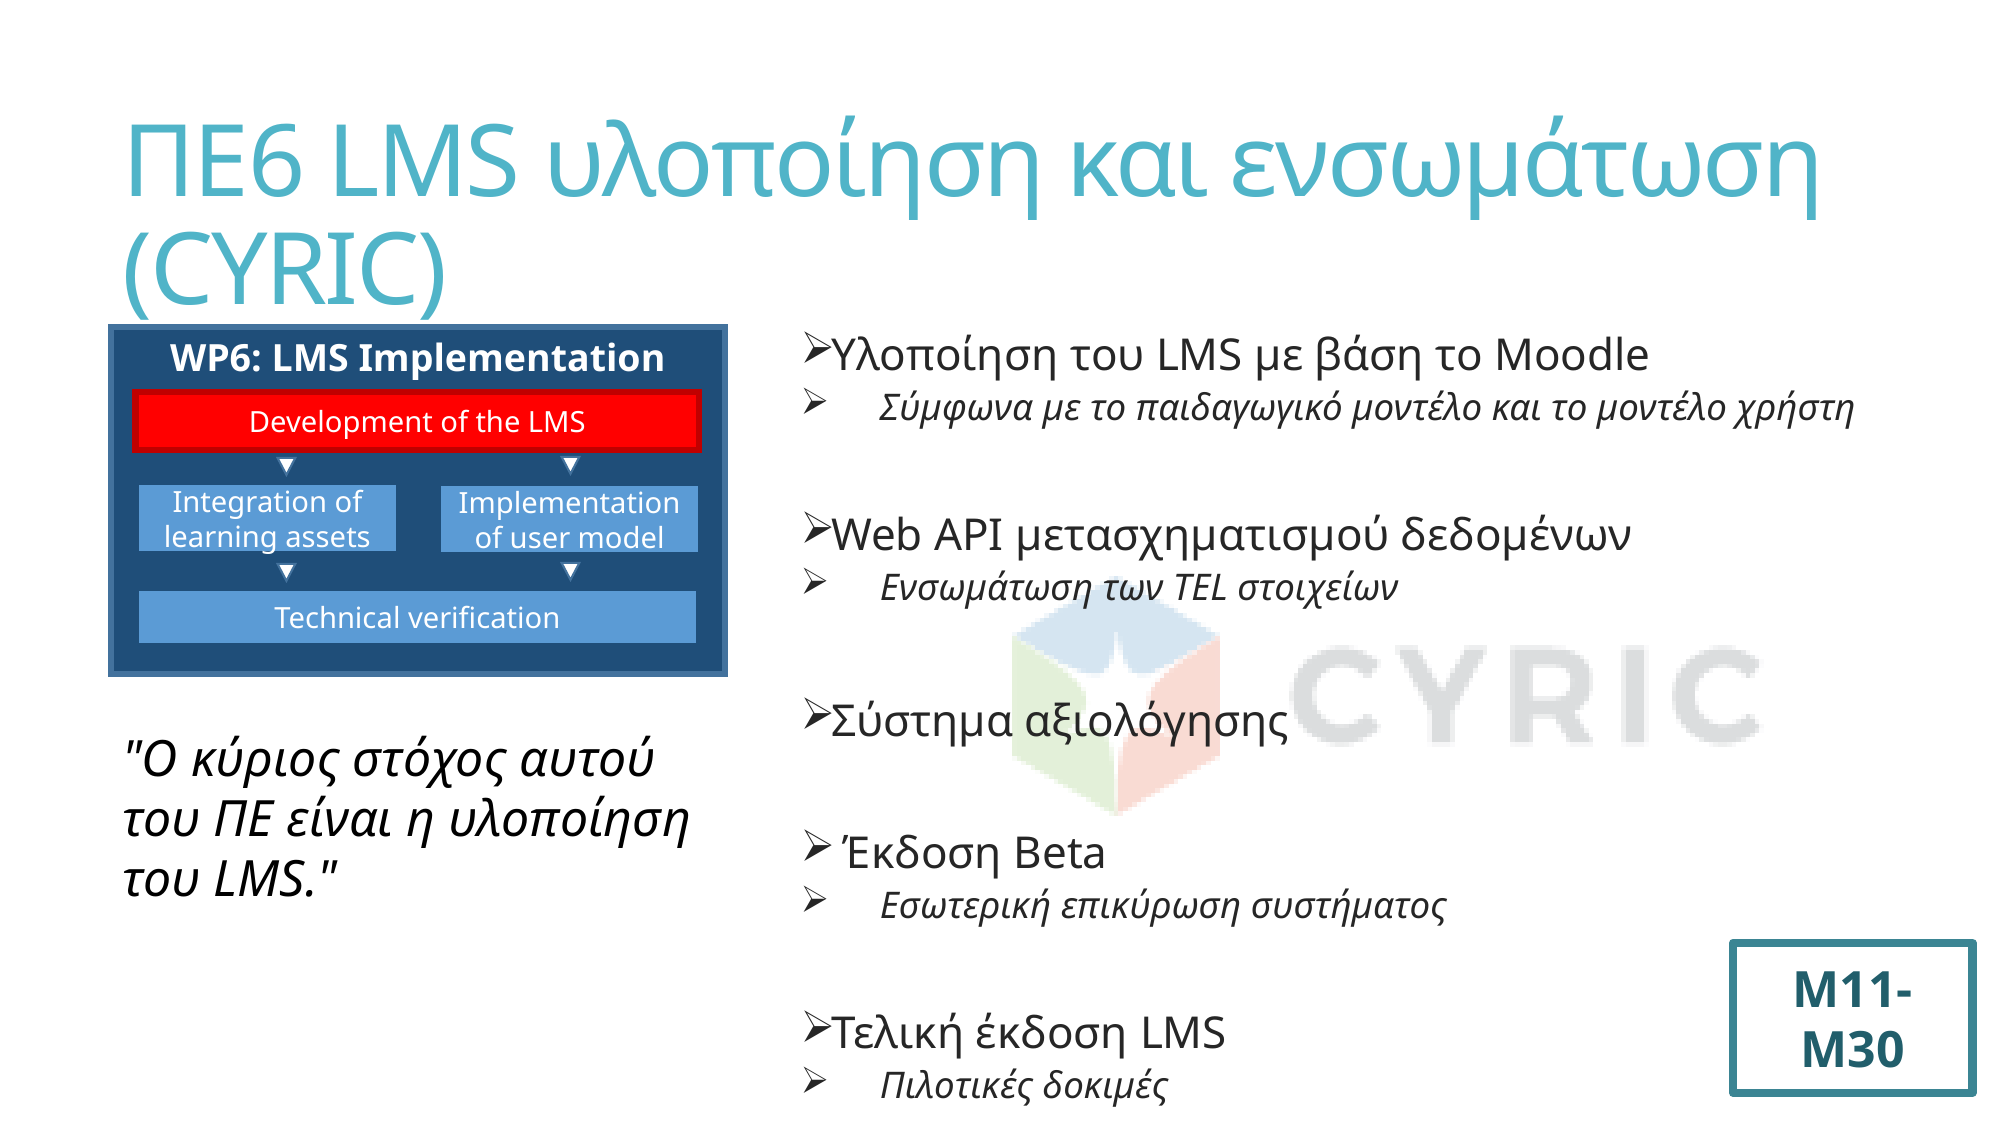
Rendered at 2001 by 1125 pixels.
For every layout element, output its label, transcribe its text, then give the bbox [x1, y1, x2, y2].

text_box "Ο κύριος στόχος αυτού του ΠΕ είναι η υλοποίηση του LMS." [107, 719, 737, 914]
text_box M11-M30 [1875, 942, 1974, 1094]
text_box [925, 543, 1829, 849]
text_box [110, 326, 726, 675]
title ΠΕ6 LMS υλοποίηση και ενσωμάτωση (CYRIC) [107, 81, 2000, 354]
list Υλοποίηση του LMS με βάση το Moodle Σύμφωνα με το παιδαγωγικό μοντέλο και το μοντέλο χρήστη Web API μετασχηματισμού δεδομένων Ενσωμάτωση των TEL στοιχείων Σύστημα αξιολόγησης Έκδοση Beta Εσωτερική επικύρωση συστήματος Τελική έκδοση LMS Πιλοτικές δοκιμές [785, 326, 1875, 1125]
